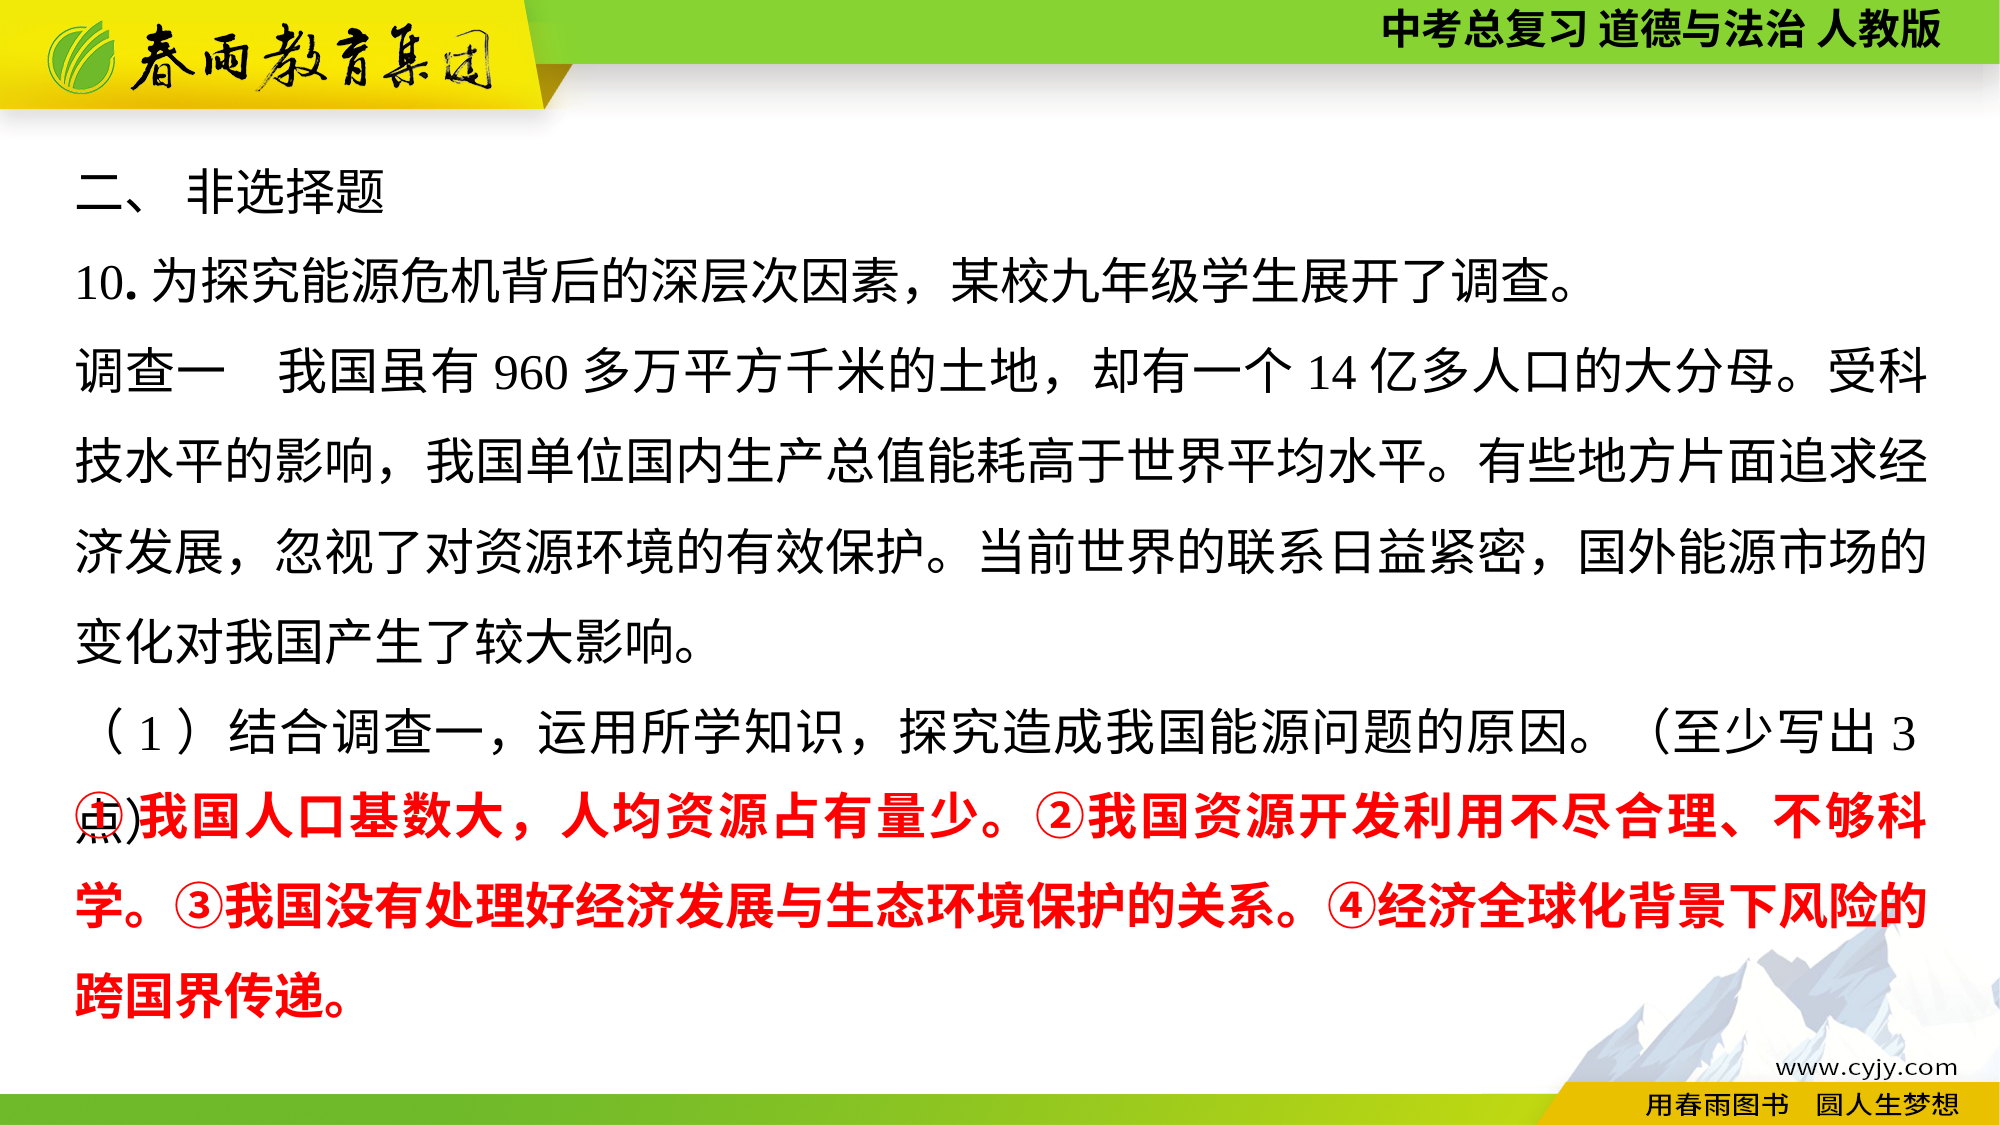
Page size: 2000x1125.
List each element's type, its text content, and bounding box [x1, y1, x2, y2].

text_box ①我国人口基数大，人均资源占有量少。②我国资源开发利用不尽合理、不够科学。③我国没有处理好经济发展与生态环境保护的关系。④经济全球化背景下风险的跨国界传递。 [59, 746, 1944, 1032]
picture [0, 0, 2000, 1125]
list 二、 非选择题 10.为探究能源危机背后的深层次因素，某校九年级学生展开了调查。 调查一 我国虽有960多万平方千米的土地，却有一个14亿多人口的大分母。受科技水平的影响，我国单位国内生产总值能耗高于世界平均水平。有些地方片面追求经济发展，忽视了对资源环境的有效保护。当前世界的联系日益紧密，国外能源市场的变化对我国产生了较大影响。 （1）结合调查一，运用所学知识，探究造成我国能源问题的原因。（至少写出3点） [59, 122, 1944, 746]
